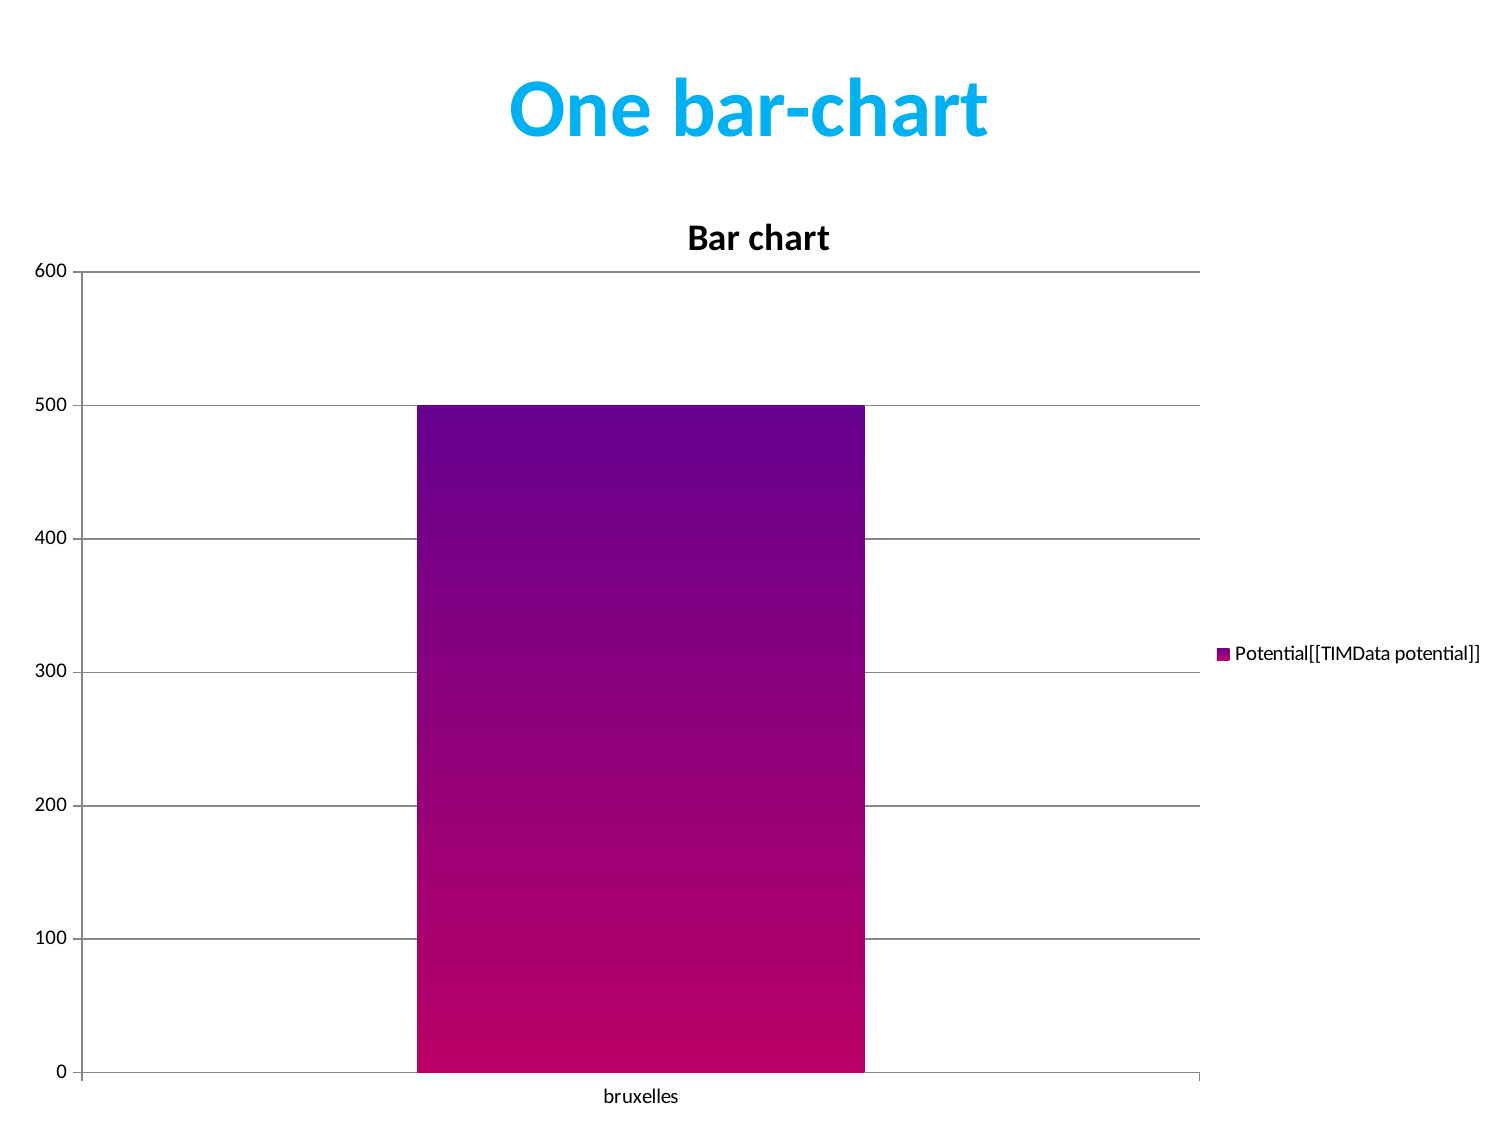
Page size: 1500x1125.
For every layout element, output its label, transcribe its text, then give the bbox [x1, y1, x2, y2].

title One bar-chart [75, 45, 1425, 161]
chart [17, 184, 1500, 1125]
